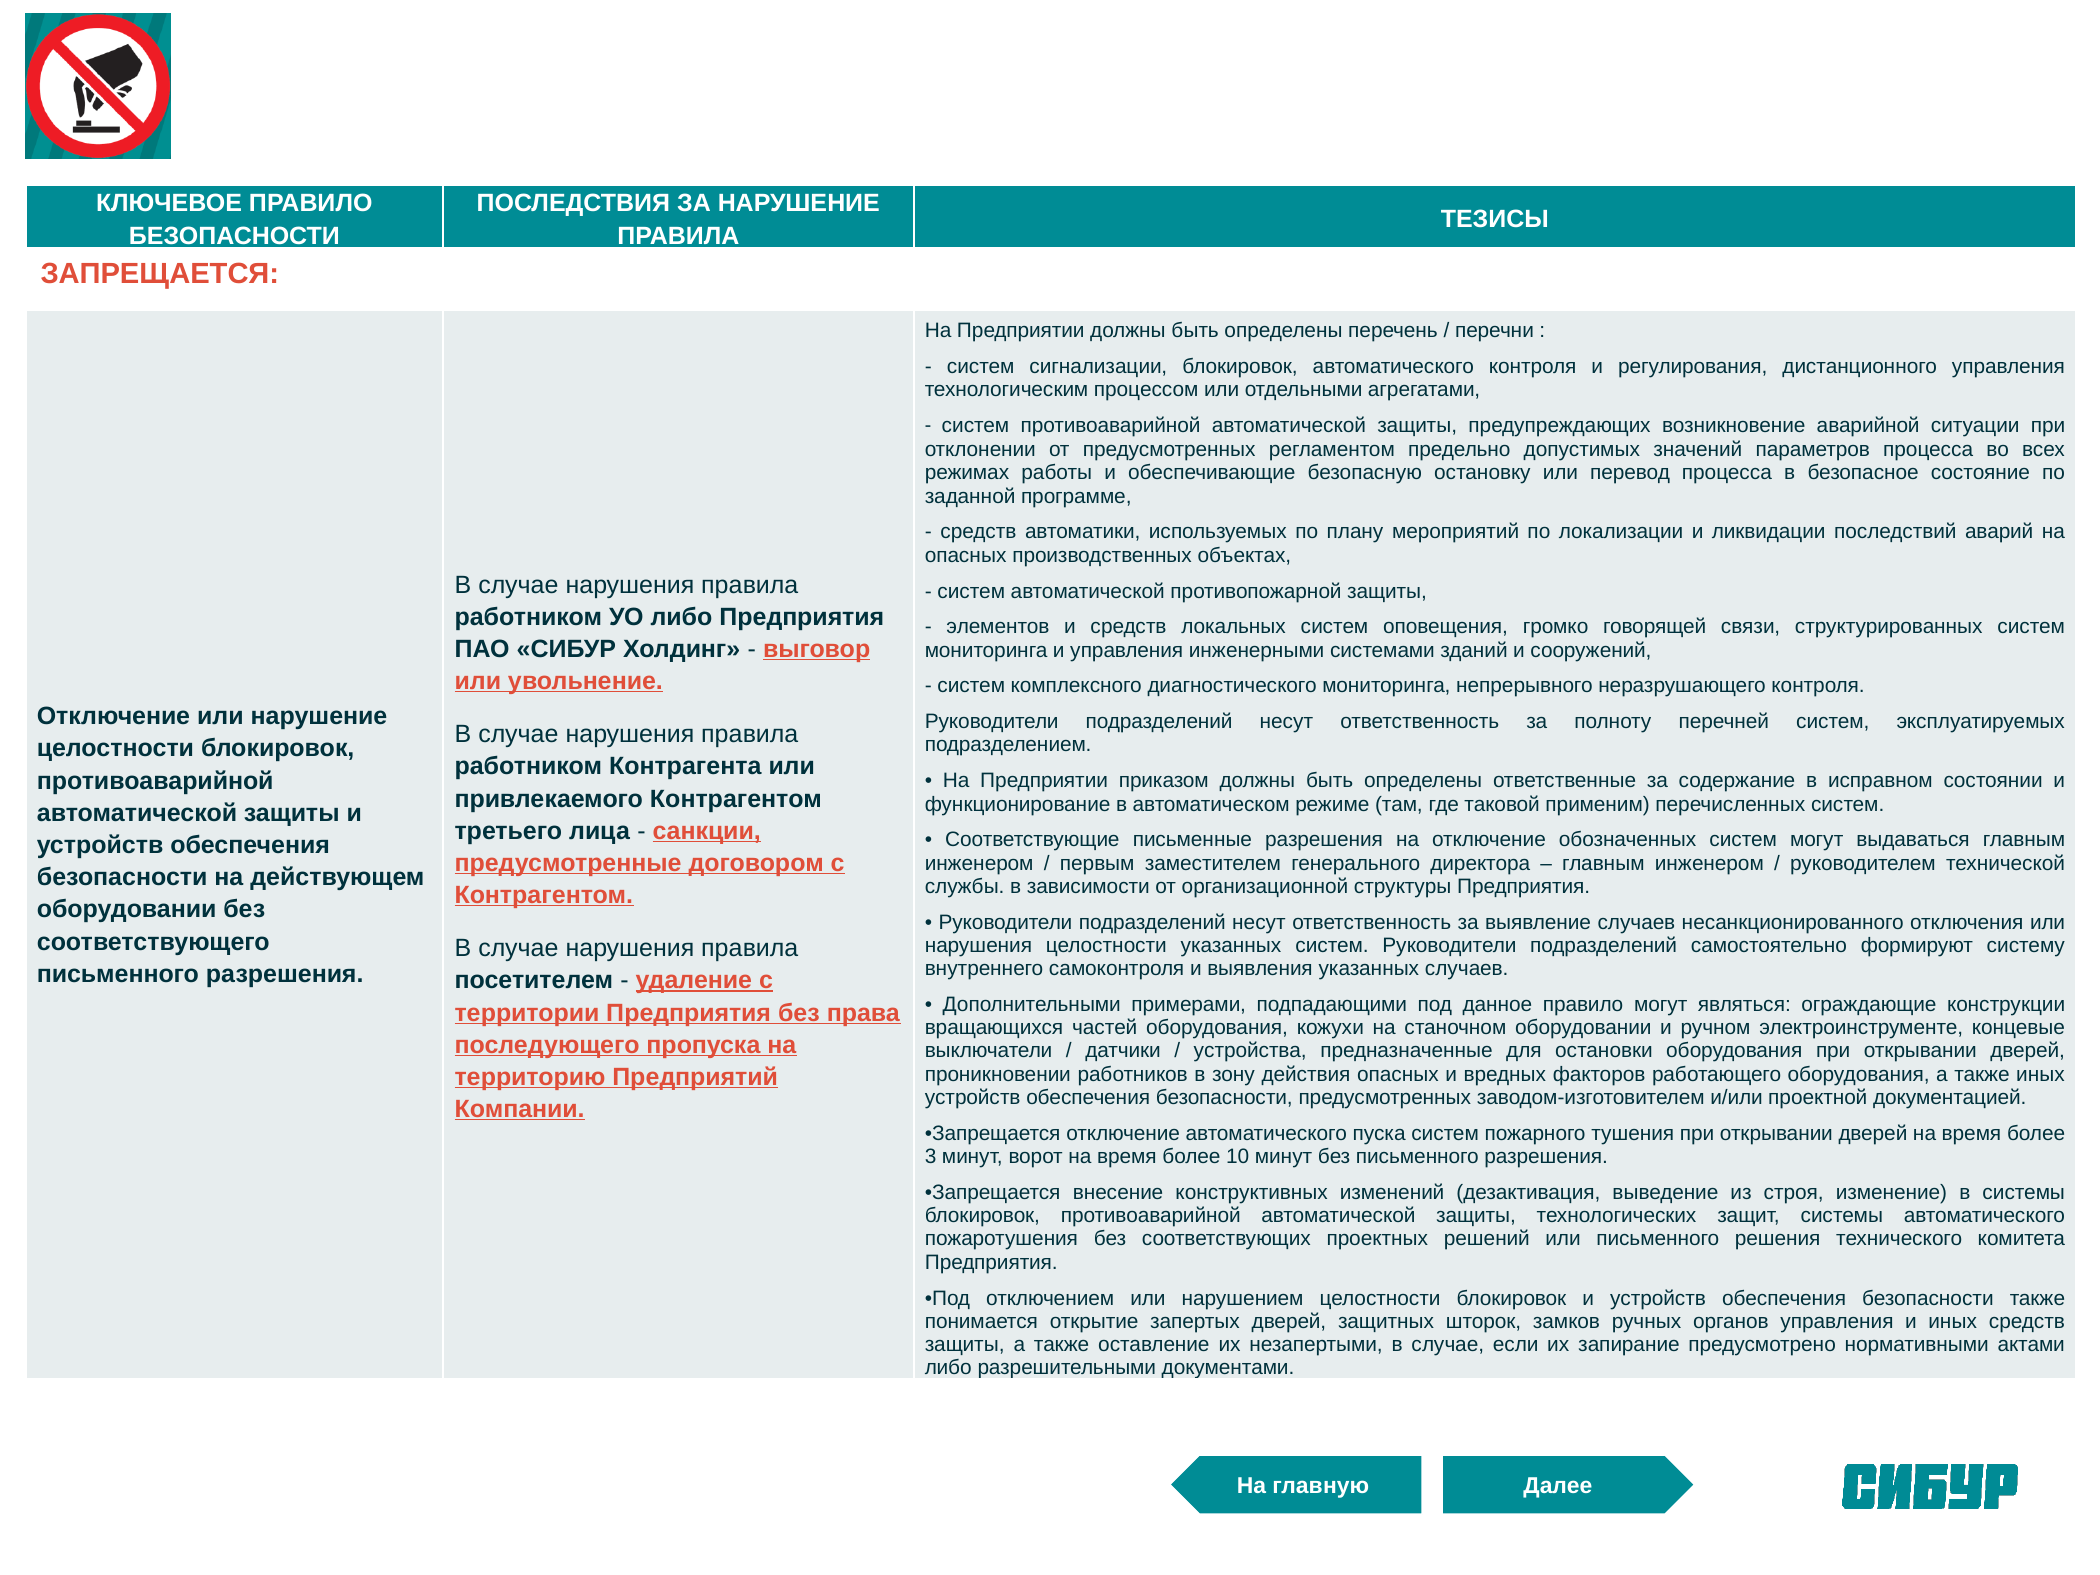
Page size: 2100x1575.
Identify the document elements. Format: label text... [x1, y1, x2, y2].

text_box На главную [1169, 1455, 1423, 1515]
table_cell В случае нарушения правила работником УО либо Предприятия ПАО «СИБУР Холдинг» - выговор или увольнение. В случае нарушения правила работником Контрагента или привлекаемого Контрагентом третьего лица - санкции, предусмотренные договором с Контрагентом. В случае нарушения правила посетителем - удаление с территории Предприятия без права последующего пропуска на территорию Предприятий Компании. [444, 311, 913, 1378]
picture [1842, 1464, 2018, 1509]
table_header ПОСЛЕДСТВИЯ ЗА НАРУШЕНИЕ ПРАВИЛА [444, 186, 913, 247]
table_cell ЗАПРЕЩАЕТСЯ: [27, 252, 2075, 309]
text_box Далее [1442, 1455, 1695, 1515]
table_header КЛЮЧЕВОЕ ПРАВИЛО БЕЗОПАСНОСТИ [27, 186, 442, 247]
table_cell На Предприятии должны быть определены перечень / перечни : - систем сигнализации, блокировок, автоматического контроля и регулирования, дистанционного управления технологическим процессом или отдельными агрегатами, - систем противоаварийной автоматической защиты, предупреждающих возникновение аварийной ситуации при отклонении от предусмотренных регламентом предельно допустимых значений параметров процесса во всех режимах работы и обеспечивающие безопасную остановку или перевод процесса в безопасное состояние по заданной программе, - средств автоматики, используемых по плану мероприятий по локализации и ликвидации последствий аварий на опасных производственных объектах, - систем автоматической противопожарной защиты, - элементов и средств локальных систем оповещения, громко говорящей связи, структурированных систем мониторинга и управления инженерными системами зданий и сооружений, - систем комплексного диагностического мониторинга, непрерывного неразрушающего контроля. Руководители подразделений несут ответственность за полноту перечней систем, эксплуатируемых подразделением. На Предприятии приказом должны быть определены ответственные за содержание в исправном состоянии и функционирование в автоматическом режиме (там, где таковой применим) перечисленных систем. Соответствующие письменные разрешения на отключение обозначенных систем могут выдаваться главным инженером / первым заместителем генерального директора – главным инженером / руководителем технической службы. в зависимости от организационной структуры Предприятия. Руководители подразделений несут ответственность за выявление случаев несанкционированного отключения или нарушения целостности указанных систем. Руководители подразделений самостоятельно формируют систему внутреннего самоконтроля и выявления указанных случаев. Дополнительными примерами, подпадающими под данное правило могут являться: ограждающие конструкции вращающихся частей оборудования, кожухи на станочном оборудовании и ручном электроинструменте, концевые выключатели / датчики / устройства, предназначенные для остановки оборудования при открывании дверей, проникновении работников в зону действия опасных и вредных факторов работающего оборудования, а также иных устройств обеспечения безопасности, предусмотренных заводом-изготовителем и/или проектной документацией. Запрещается отключение автоматического пуска систем пожарного тушения при открывании дверей на время более 3 минут, ворот на время более 10 минут без письменного разрешения. Запрещается внесение конструктивных изменений (дезактивация, выведение из строя, изменение) в системы блокировок, противоаварийной автоматической защиты, технологических защит, системы автоматического пожаротушения без соответствующих проектных решений или письменного решения технического комитета Предприятия. Под отключением или нарушением целостности блокировок и устройств обеспечения безопасности также понимается открытие запертых дверей, защитных шторок, замков ручных органов управления и иных средств защиты, а также оставление их незапертыми, в случае, если их запирание предусмотрено нормативными актами либо разрешительными документами. [915, 311, 2075, 1378]
table_cell Отключение или нарушение целостности блокировок, противоаварийной автоматической защиты и устройств обеспечения безопасности на действующем оборудовании без соответствующего письменного разрешения. [27, 311, 442, 1378]
table_header ТЕЗИСЫ [915, 186, 2075, 247]
picture [25, 12, 171, 159]
